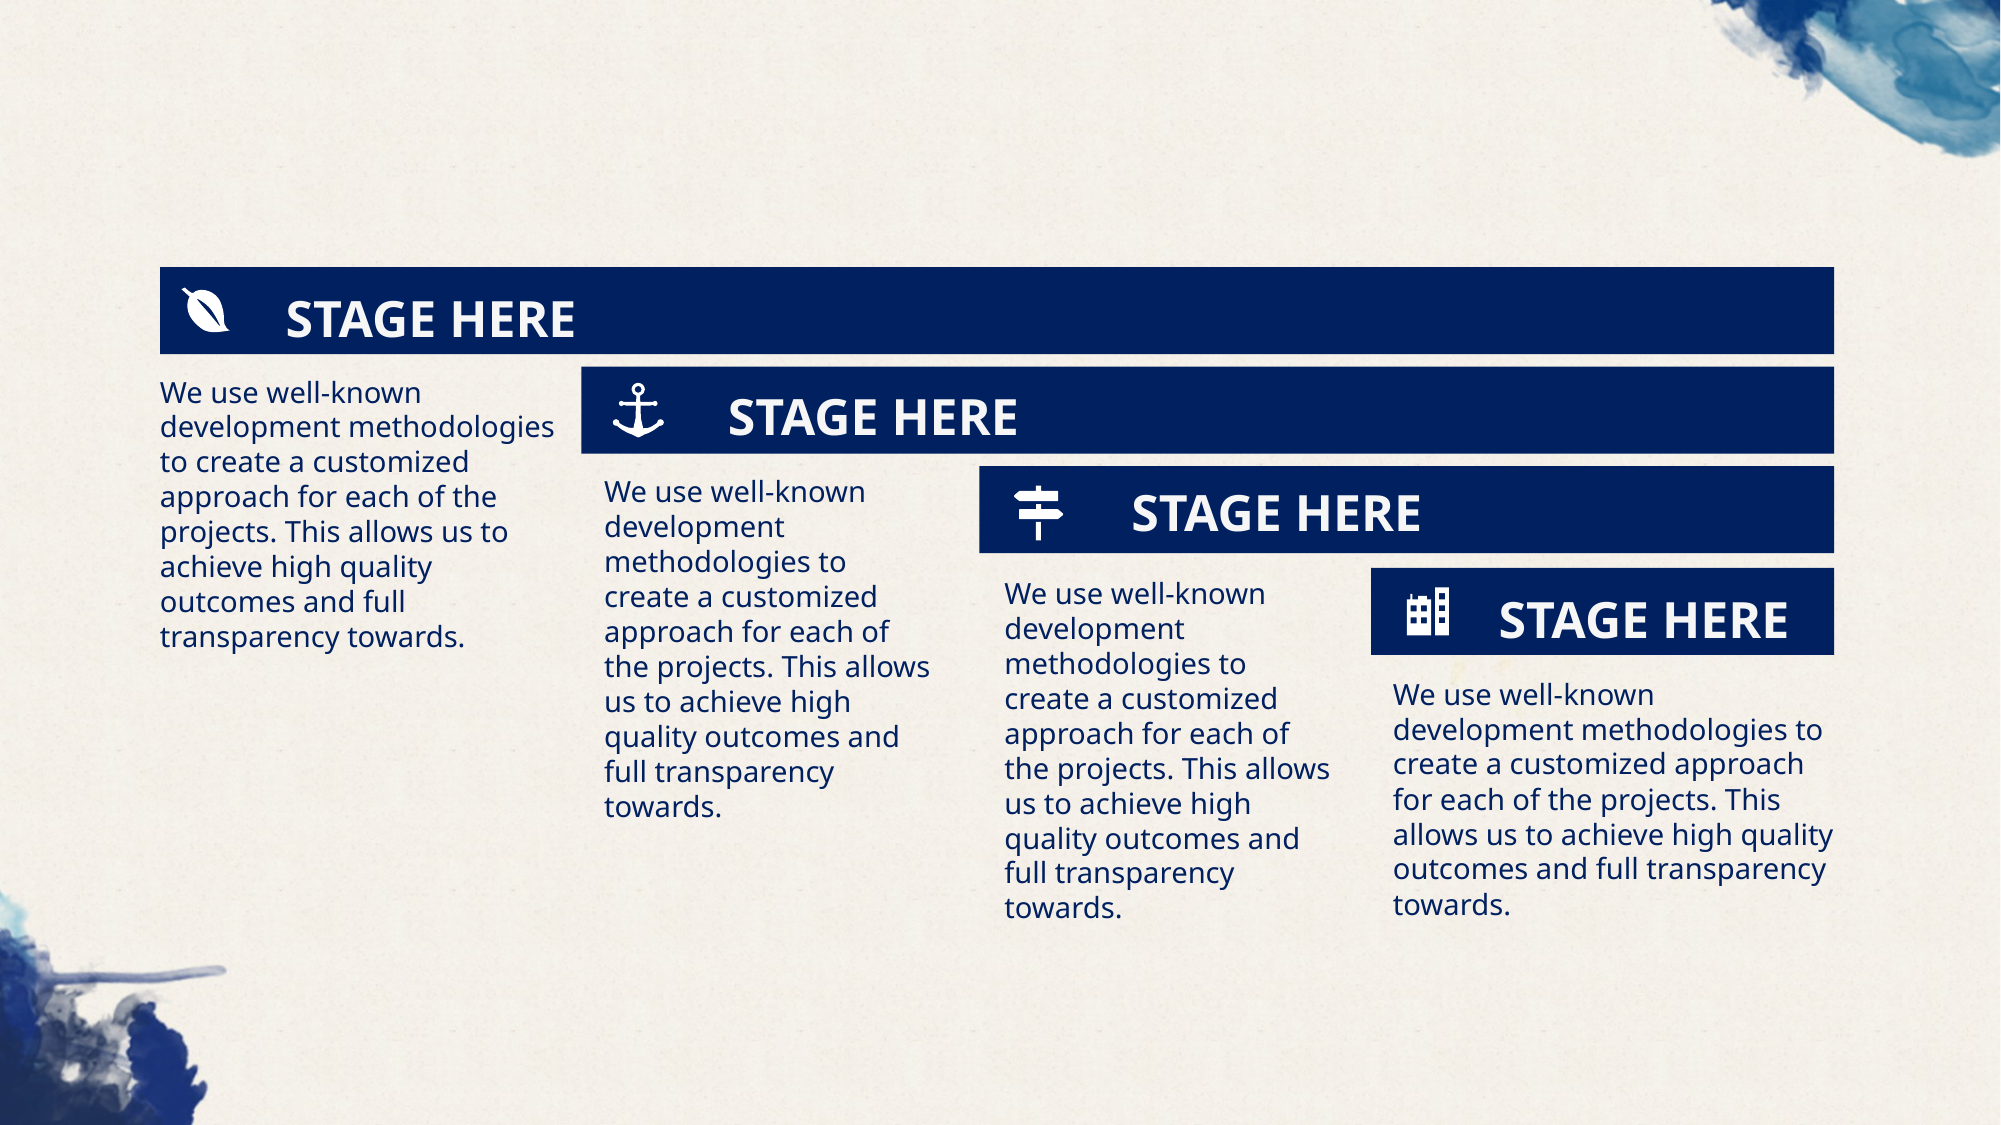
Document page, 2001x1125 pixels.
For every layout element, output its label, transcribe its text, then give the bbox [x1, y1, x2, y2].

text_box We use well-known development methodologies to create a customized approach for each of the projects. This allows us to achieve high quality outcomes and full transparency towards. [1378, 668, 1855, 929]
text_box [160, 266, 1835, 356]
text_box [979, 465, 1835, 554]
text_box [1371, 567, 1835, 658]
text_box We use well-known development methodologies to create a customized approach for each of the projects. This allows us to achieve high quality outcomes and full transparency towards. [145, 366, 580, 661]
picture [0, 0, 2001, 1125]
text_box We use well-known development methodologies to create a customized approach for each of the projects. This allows us to achieve high quality outcomes and full transparency towards. [589, 465, 950, 831]
text_box We use well-known development methodologies to create a customized approach for each of the projects. This allows us to achieve high quality outcomes and full transparency towards. [989, 567, 1350, 933]
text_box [581, 366, 1835, 454]
